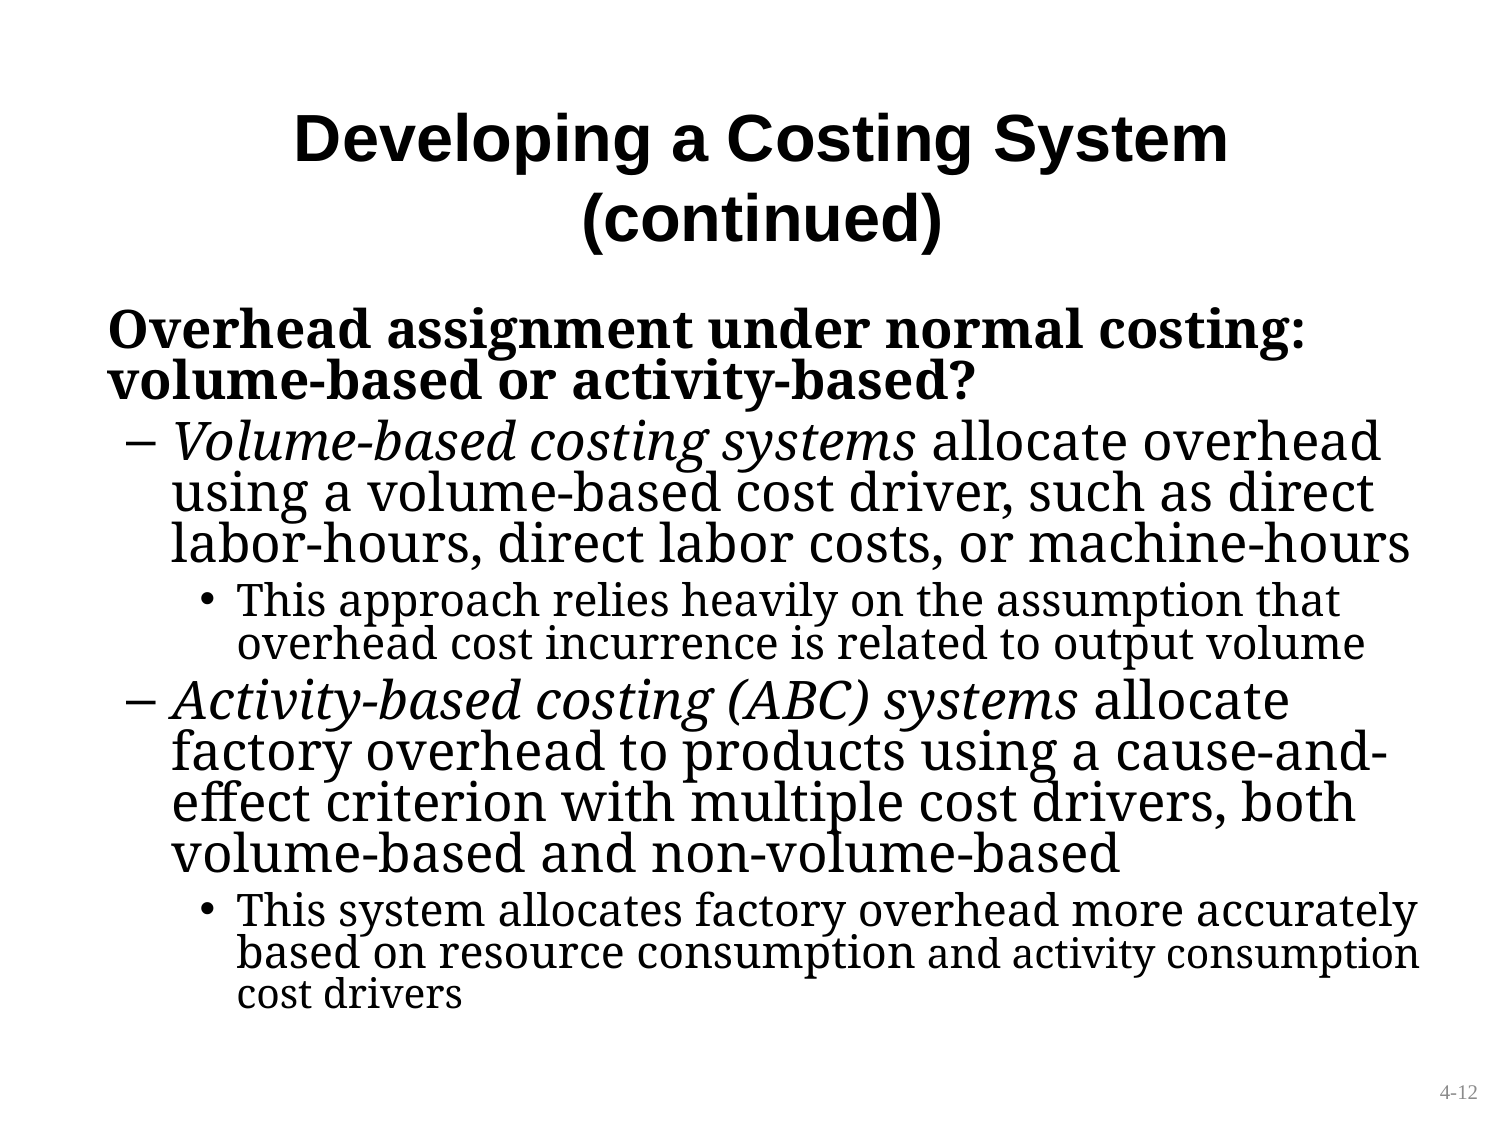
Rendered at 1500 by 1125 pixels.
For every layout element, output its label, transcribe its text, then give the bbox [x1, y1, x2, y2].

slide_number 4-12 [1417, 1068, 1494, 1114]
text_box Developing a Costing System (continued) [212, 87, 1313, 263]
list Overhead assignment under normal costing: volume-based or activity-based? Volume-based costing systems allocate overhead using a volume-based cost driver, such as direct labor-hours, direct labor costs, or machine-hours This approach relies heavily on the assumption that overhead cost incurrence is related to output volume Activity-based costing (ABC) systems allocate factory overhead to products using a cause-and-effect criterion with multiple cost drivers, both volume-based and non-volume-based This system allocates factory overhead more accurately based on resource consumption and activity consumption cost drivers [37, 299, 1438, 1038]
